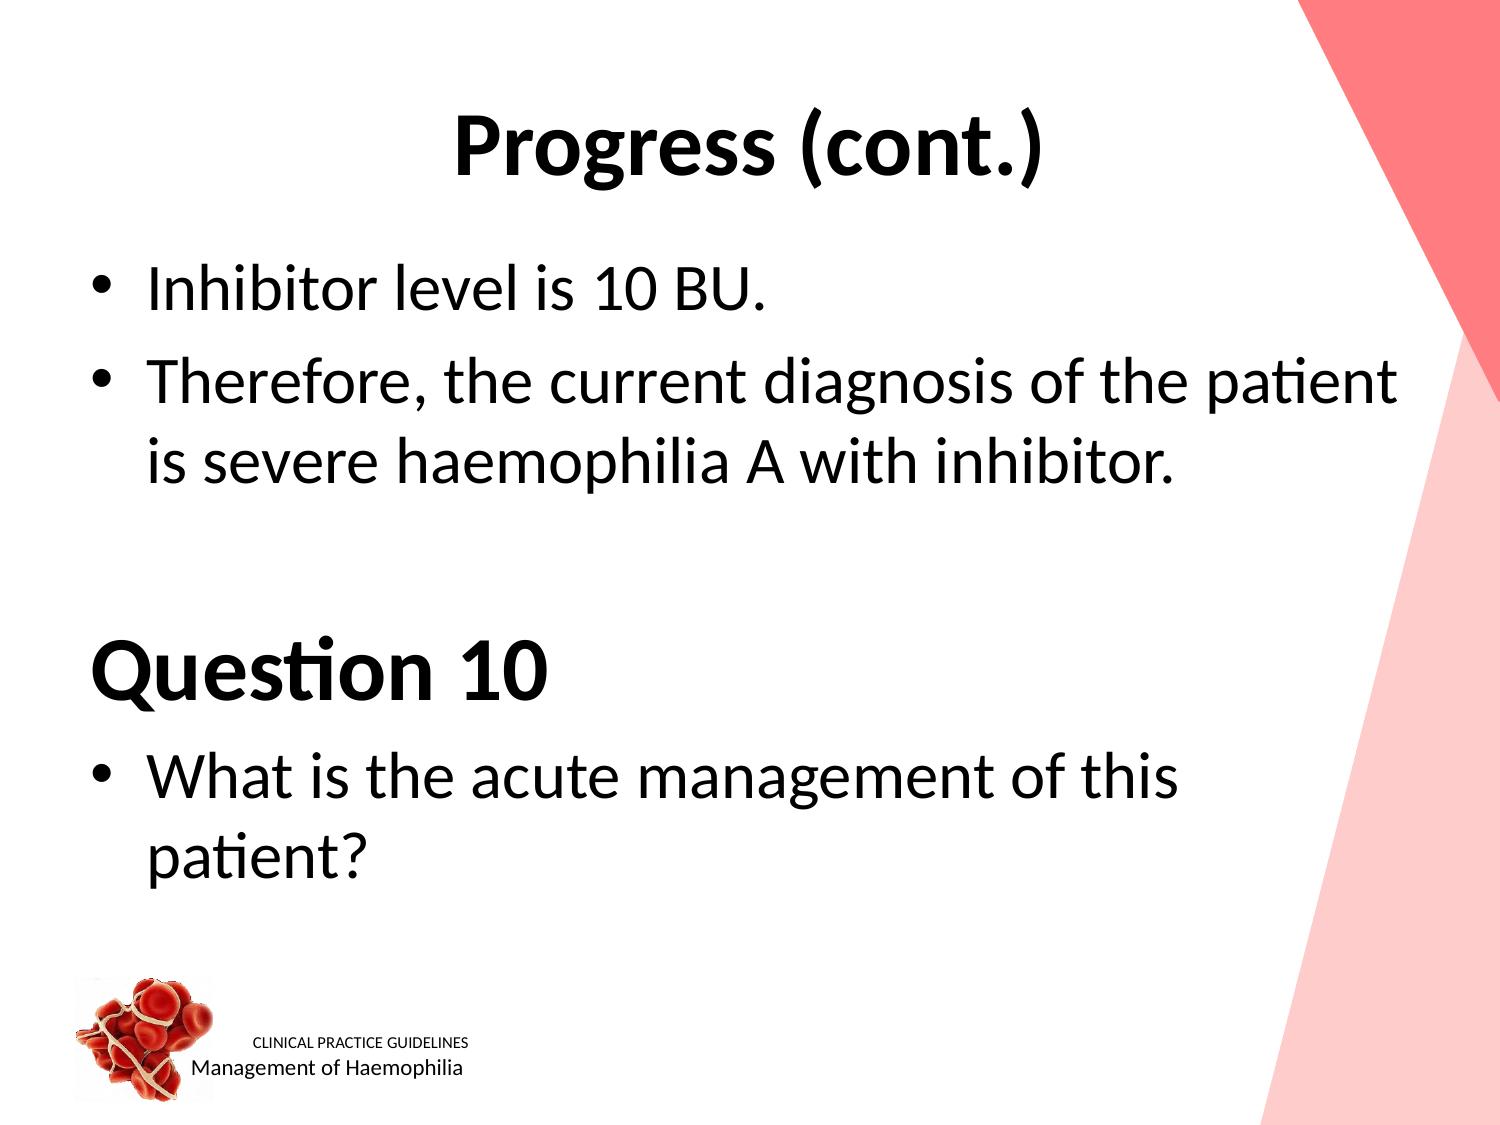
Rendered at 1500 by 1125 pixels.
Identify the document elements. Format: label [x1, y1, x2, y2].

text_box [74, 0, 1500, 1125]
